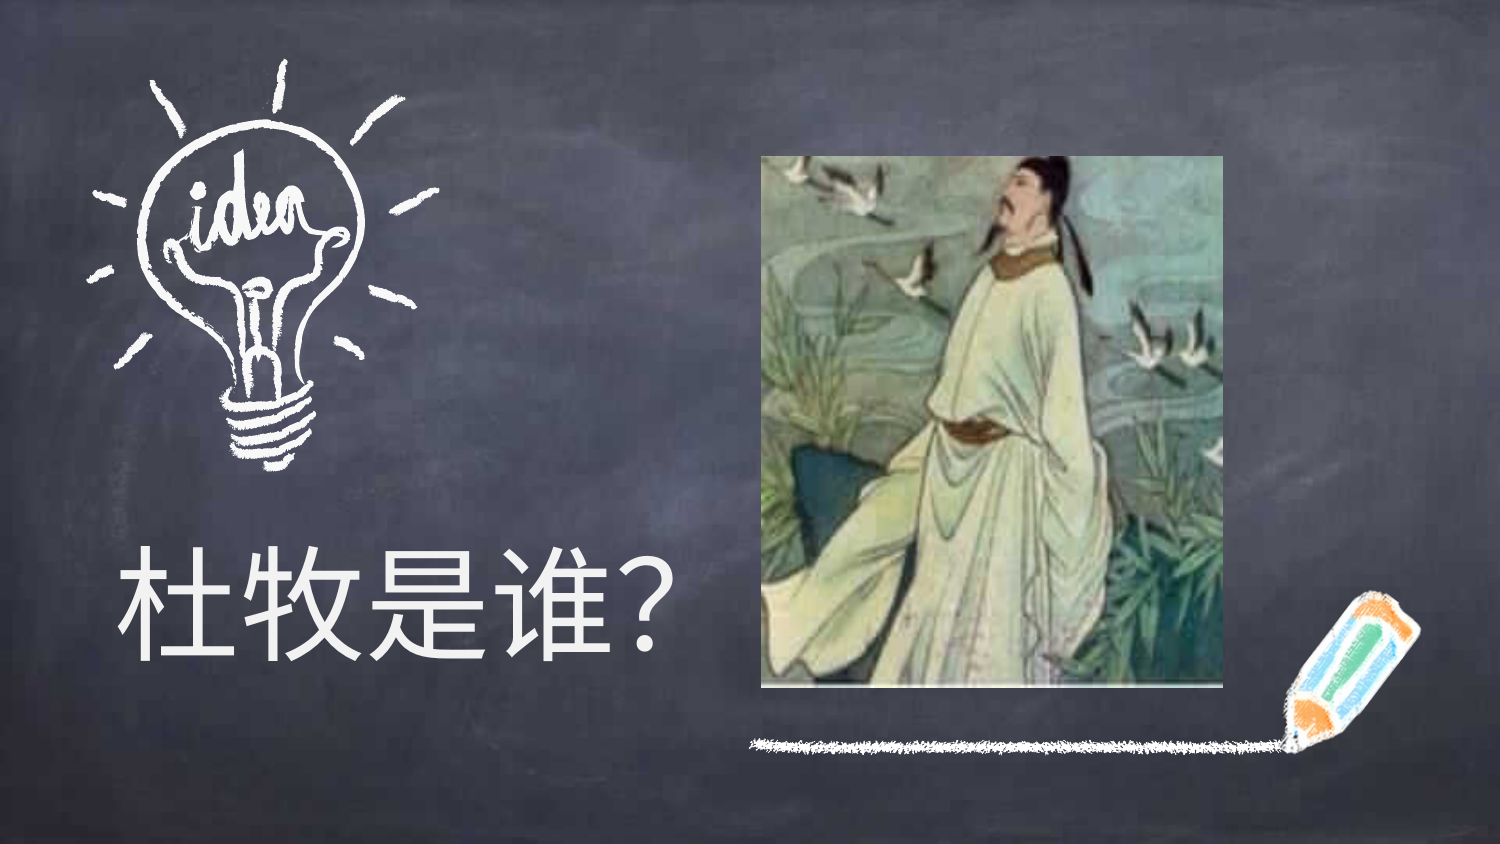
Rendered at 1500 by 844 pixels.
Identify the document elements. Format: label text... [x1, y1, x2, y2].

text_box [85, 58, 440, 473]
picture [0, 0, 1500, 844]
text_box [748, 738, 1299, 756]
text_box 杜牧是谁？ [100, 519, 656, 684]
